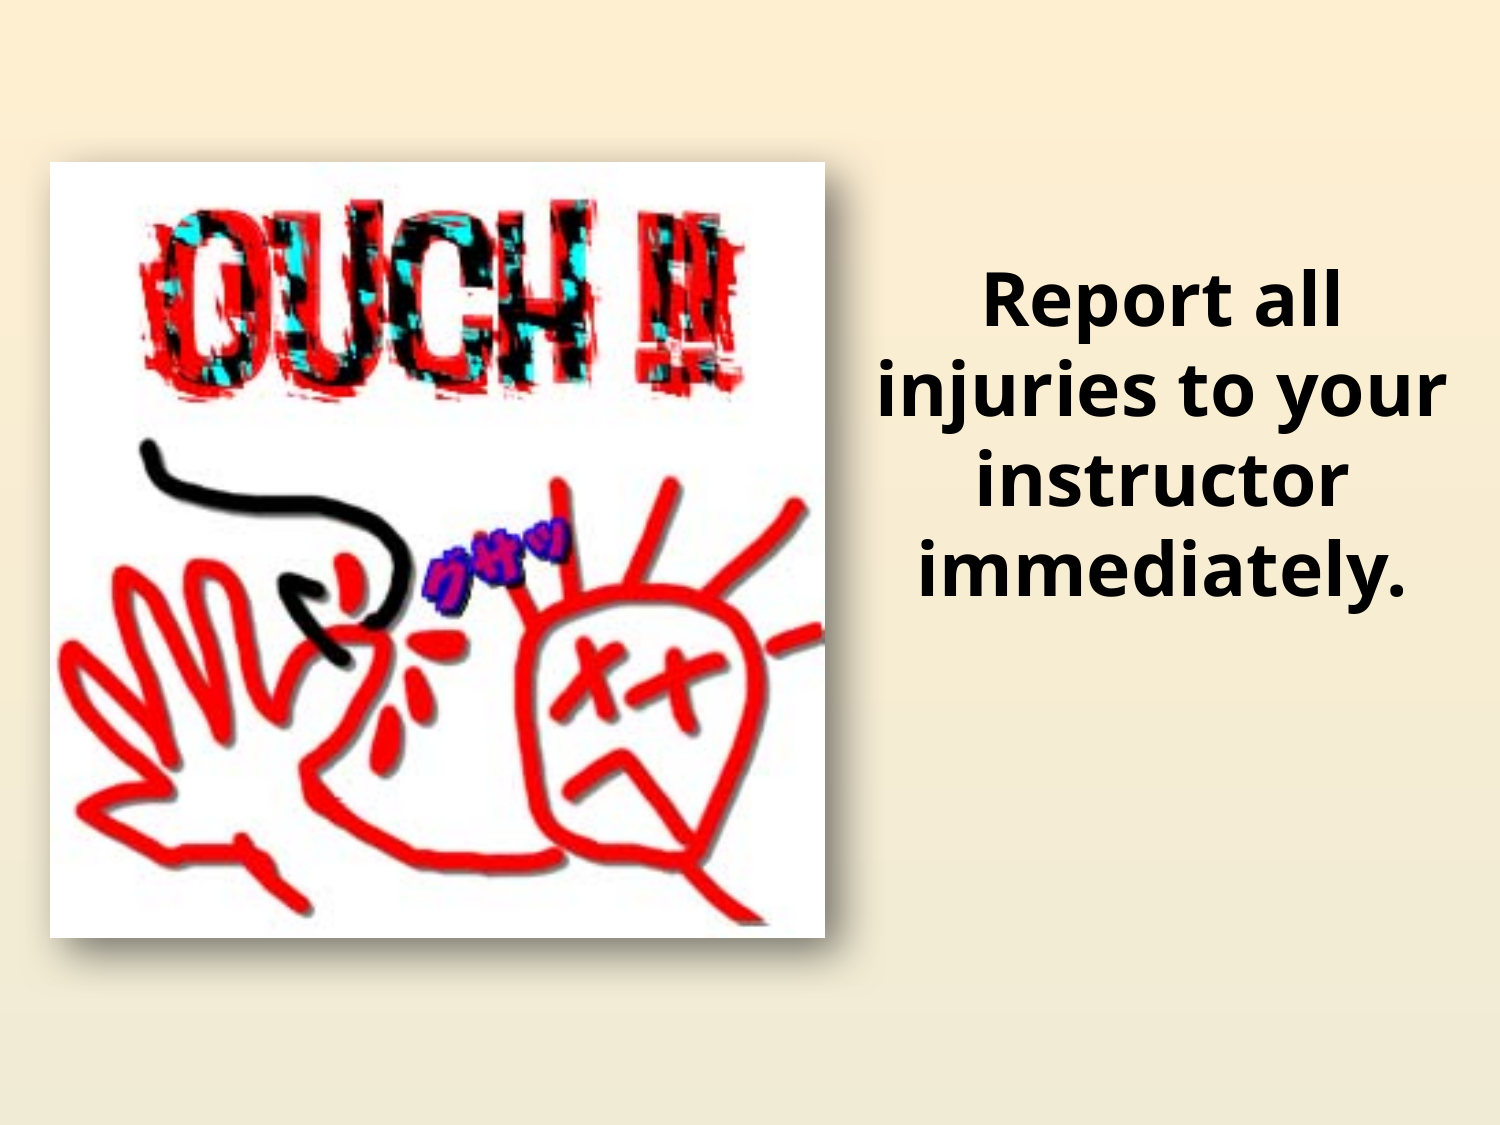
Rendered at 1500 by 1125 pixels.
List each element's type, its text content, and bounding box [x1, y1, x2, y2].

title Report all injuries to your instructor immediately. [824, 124, 1500, 738]
picture [49, 162, 826, 938]
